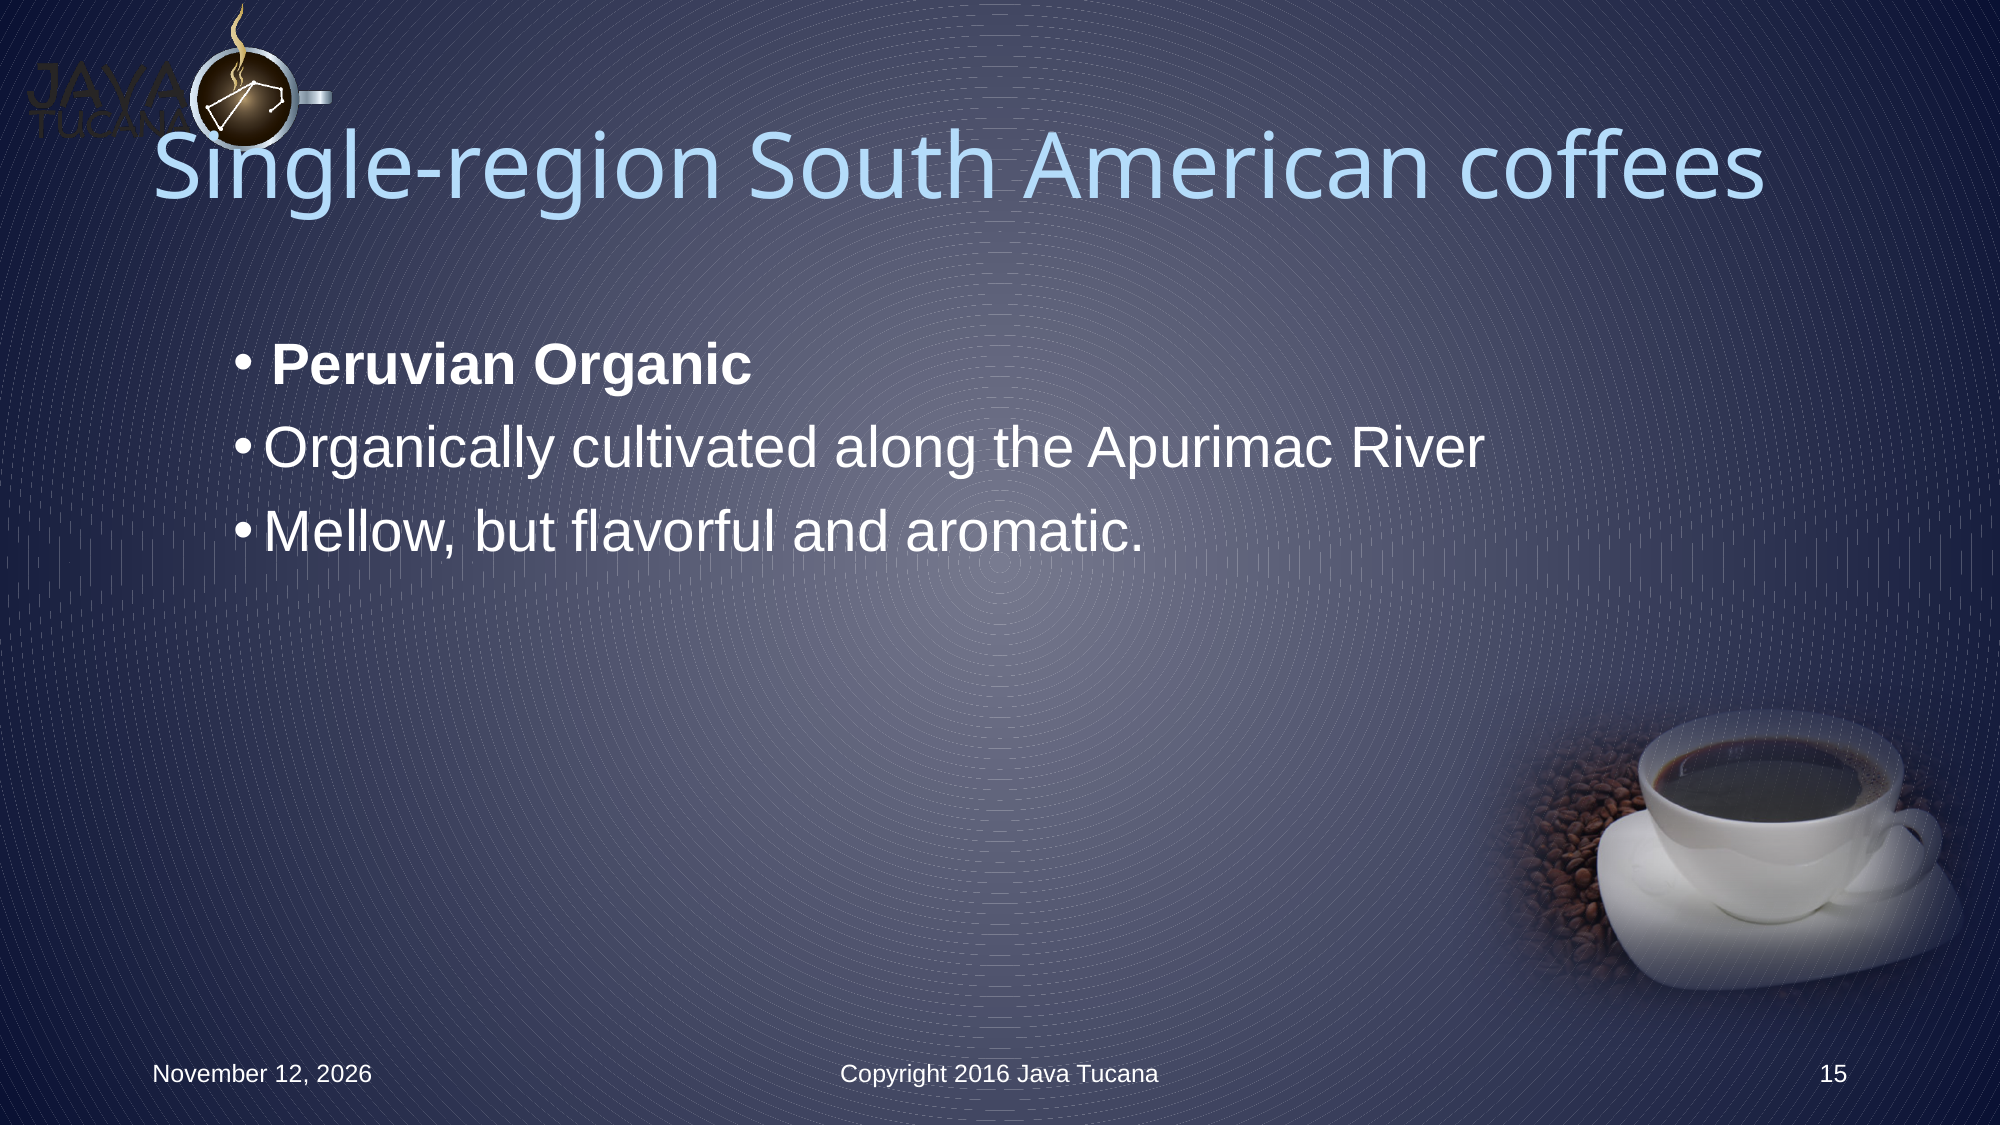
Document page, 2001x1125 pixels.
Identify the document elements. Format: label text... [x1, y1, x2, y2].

title Single-region South American coffees [137, 59, 1863, 278]
picture [13, 0, 341, 159]
picture [1792, 776, 1906, 946]
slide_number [137, 1042, 588, 1103]
list Peruvian Organic Organically cultivated along the Apurimac River Mellow, but flavorful and aromatic. [218, 326, 1792, 987]
slide_number 15 [1412, 1042, 1863, 1103]
footer Copyright 2016 Java Tucana [662, 1042, 1338, 1103]
